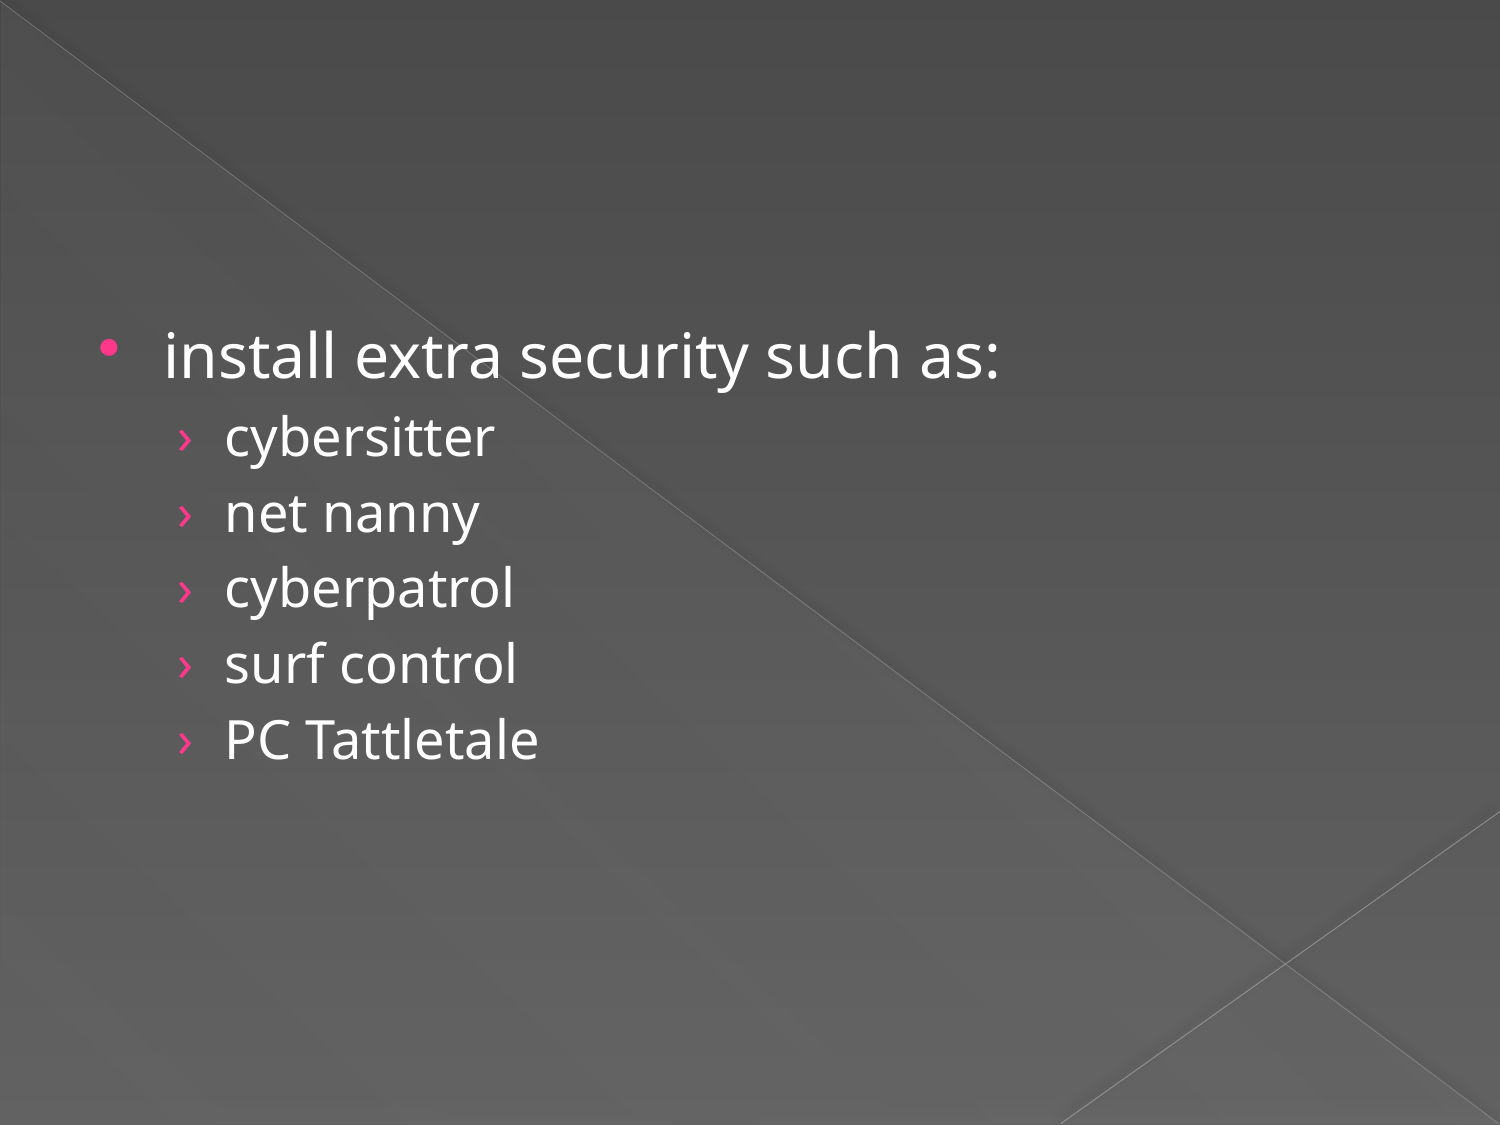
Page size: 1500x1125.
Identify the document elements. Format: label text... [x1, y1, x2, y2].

list install extra security such as: cybersitter net nanny cyberpatrol surf control PC Tattletale [74, 308, 1426, 1060]
